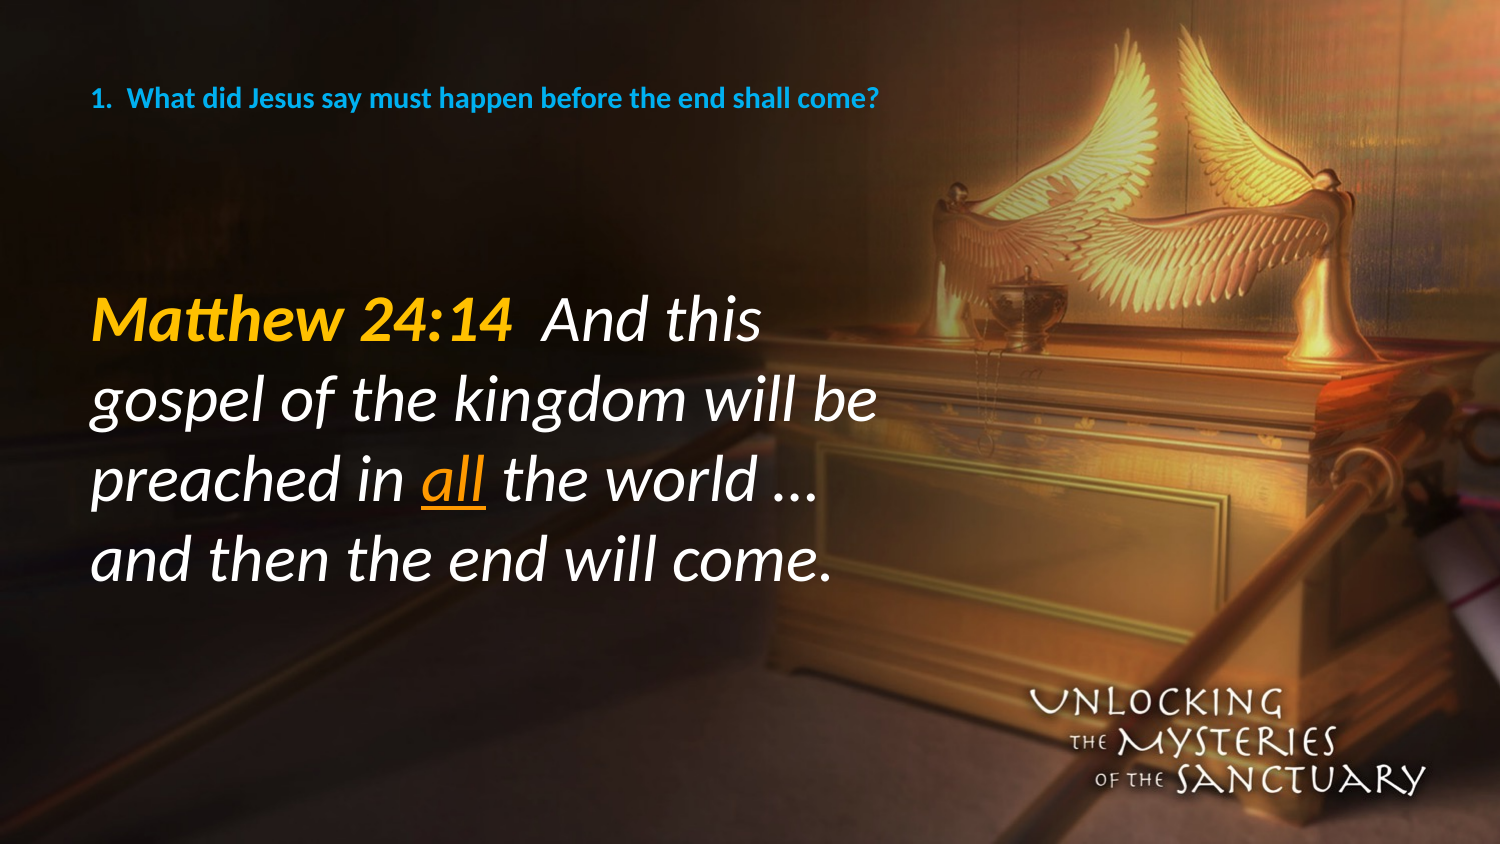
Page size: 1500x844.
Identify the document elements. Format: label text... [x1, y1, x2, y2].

title 1. What did Jesus say must happen before the end shall come? [75, 33, 1425, 175]
picture [0, 0, 1500, 844]
list Matthew 24:14 And this gospel of the kingdom will be preached in all the world … and then the end will come. [75, 267, 939, 754]
